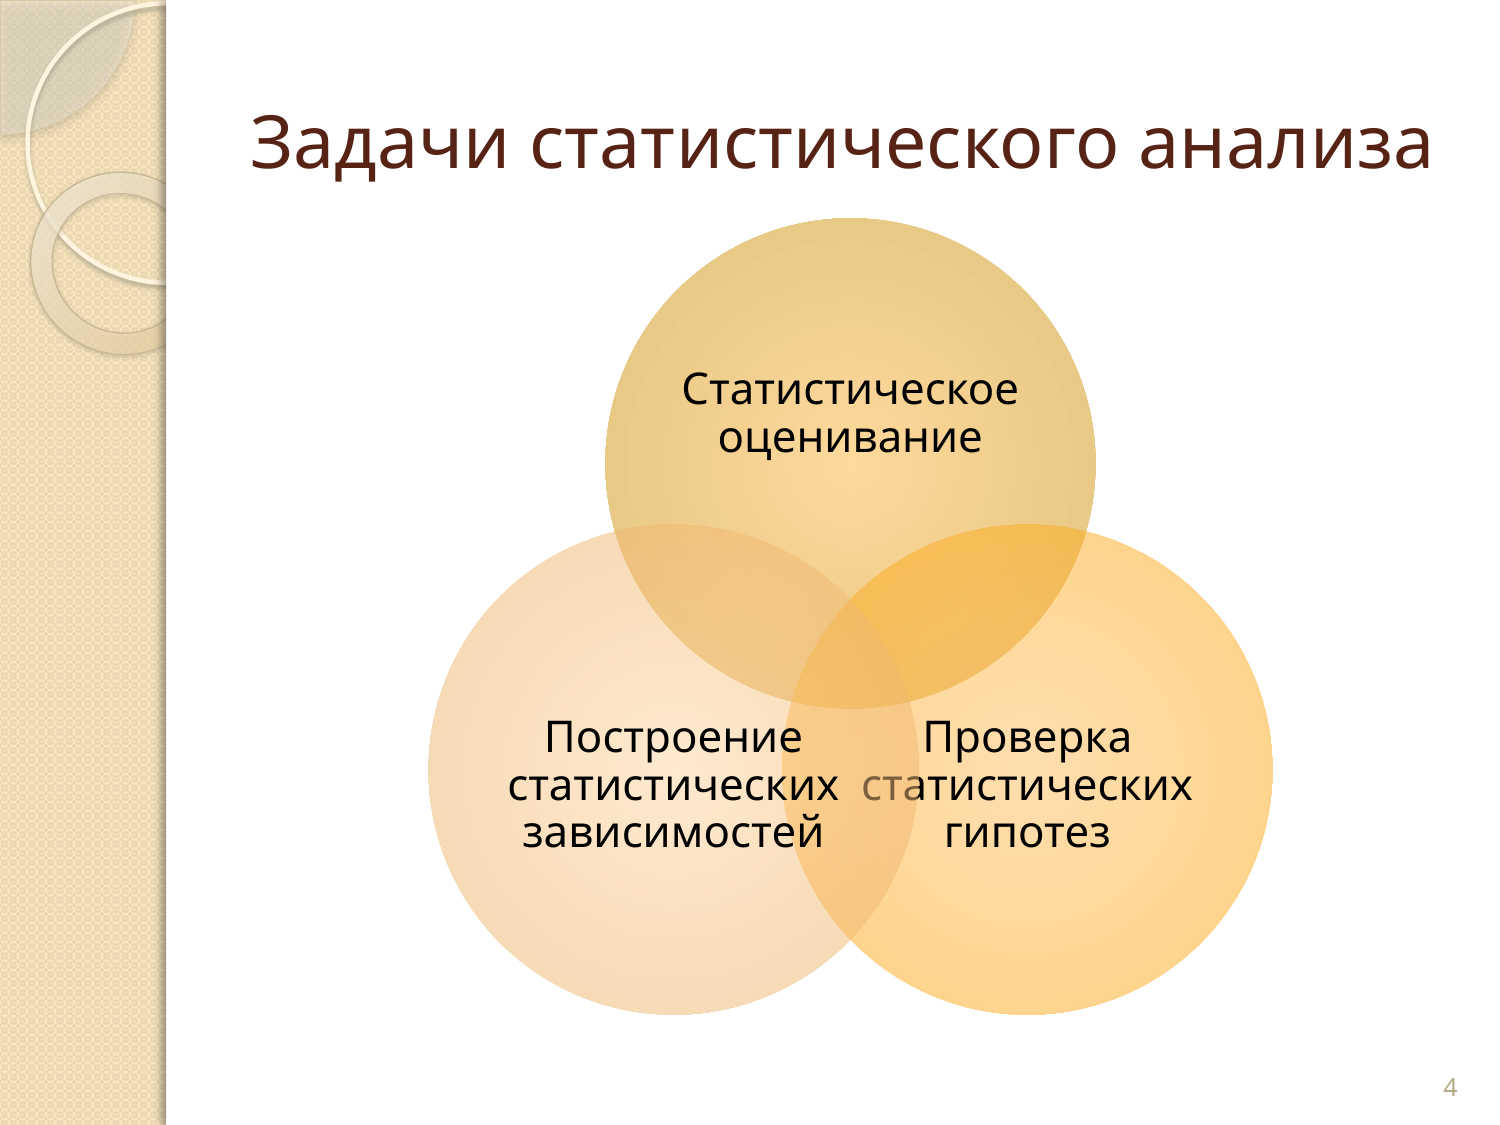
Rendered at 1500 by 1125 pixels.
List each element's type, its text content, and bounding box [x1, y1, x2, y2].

title Задачи статистического анализа [235, 45, 1466, 206]
slide_number 4 [1413, 1034, 1488, 1113]
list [235, 207, 1466, 1026]
